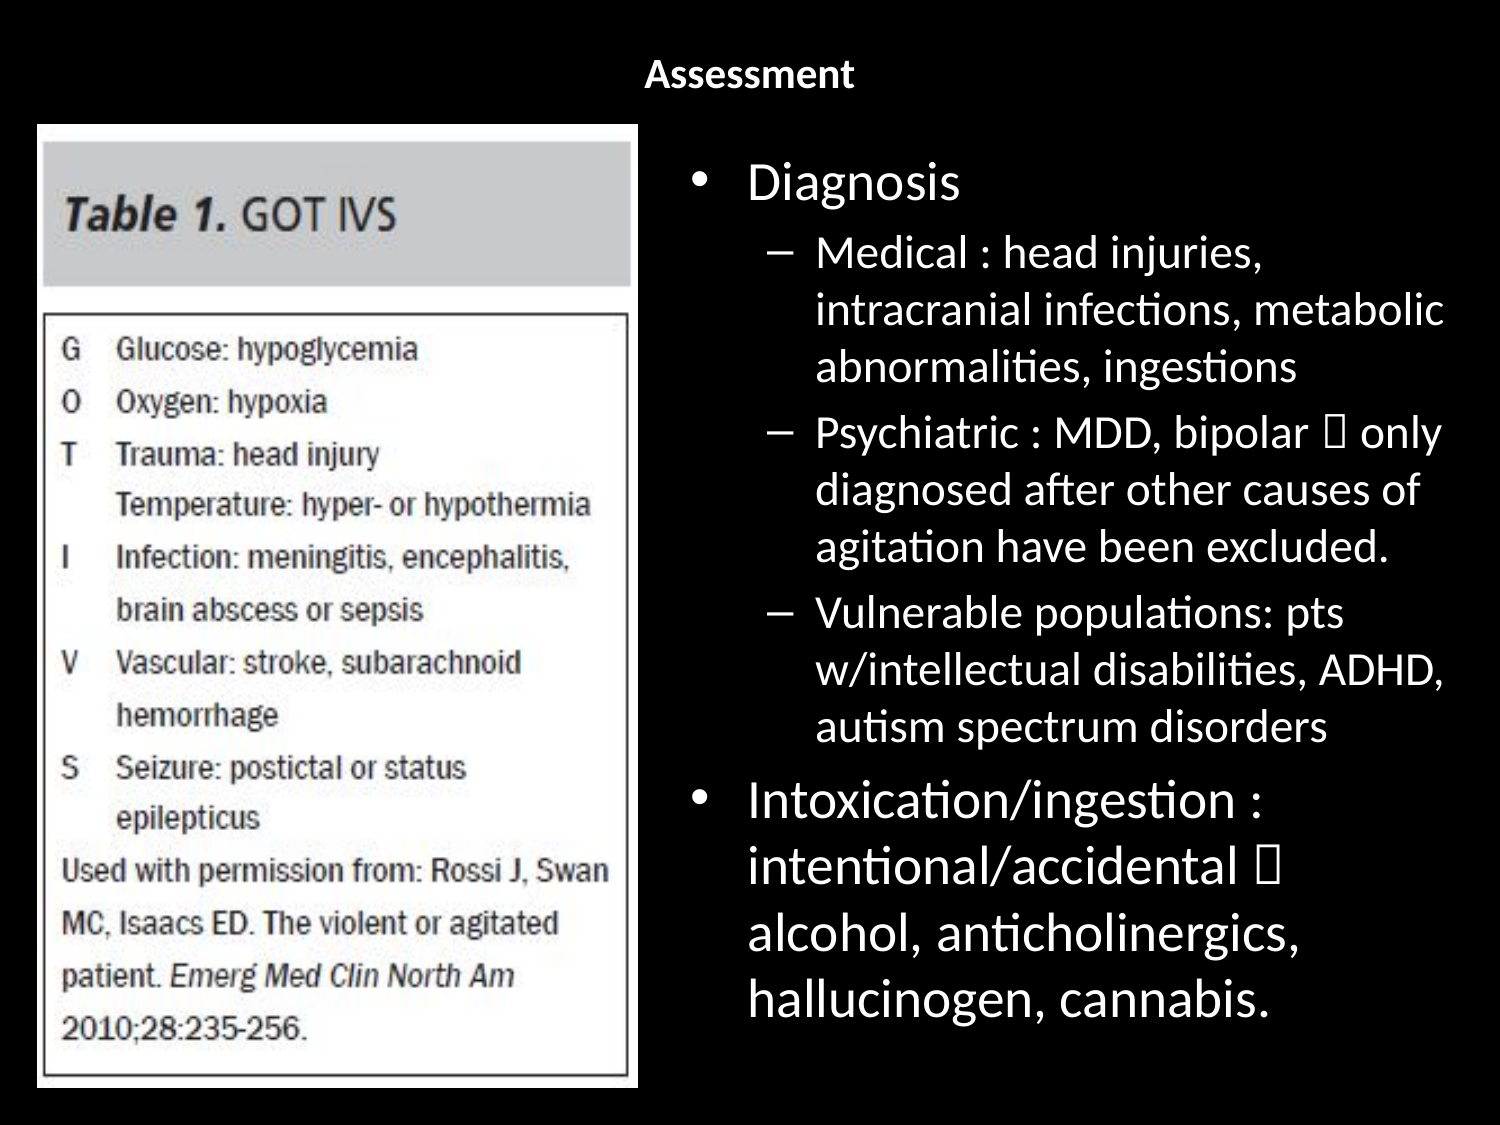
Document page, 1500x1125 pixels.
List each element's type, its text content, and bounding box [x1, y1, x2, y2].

list Diagnosis Medical : head injuries, intracranial infections, metabolic abnormalities, ingestions Psychiatric : MDD, bipolar  only diagnosed after other causes of agitation have been excluded. Vulnerable populations: pts w/intellectual disabilities, ADHD, autism spectrum disorders Intoxication/ingestion : intentional/accidental  alcohol, anticholinergics, hallucinogen, cannabis. [675, 137, 1463, 1080]
title Assessment [75, 37, 1425, 105]
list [37, 124, 638, 1088]
